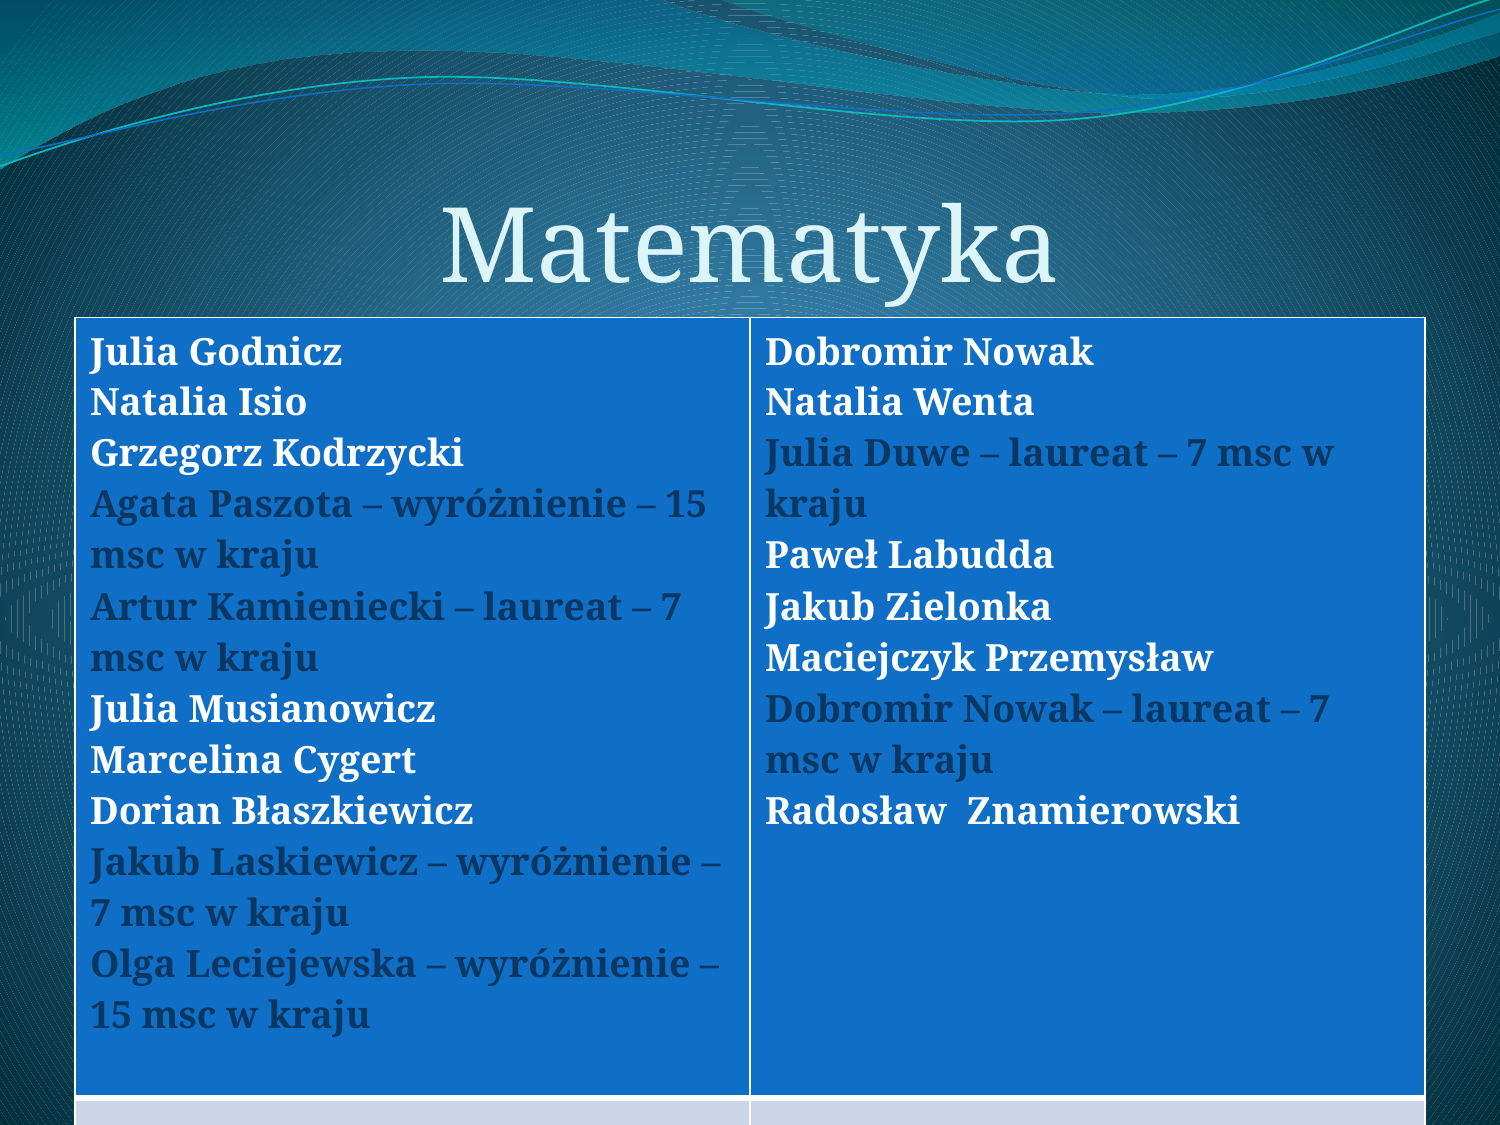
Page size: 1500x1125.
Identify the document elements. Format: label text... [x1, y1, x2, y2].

table_cell [76, 1101, 749, 1125]
table_header Julia Godnicz Natalia Isio Grzegorz Kodrzycki Agata Paszota – wyróżnienie – 15 msc w kraju Artur Kamieniecki – laureat – 7 msc w kraju Julia Musianowicz Marcelina Cygert Dorian Błaszkiewicz Jakub Laskiewicz – wyróżnienie – 7 msc w kraju Olga Leciejewska – wyróżnienie – 15 msc w kraju [76, 318, 749, 1095]
table_header Dobromir Nowak Natalia Wenta Julia Duwe – laureat – 7 msc w kraju Paweł Labudda Jakub Zielonka Maciejczyk Przemysław Dobromir Nowak – laureat – 7 msc w kraju Radosław Znamierowski [751, 318, 1424, 1095]
title Matematyka [75, 115, 1425, 303]
table_cell [751, 1101, 1424, 1125]
